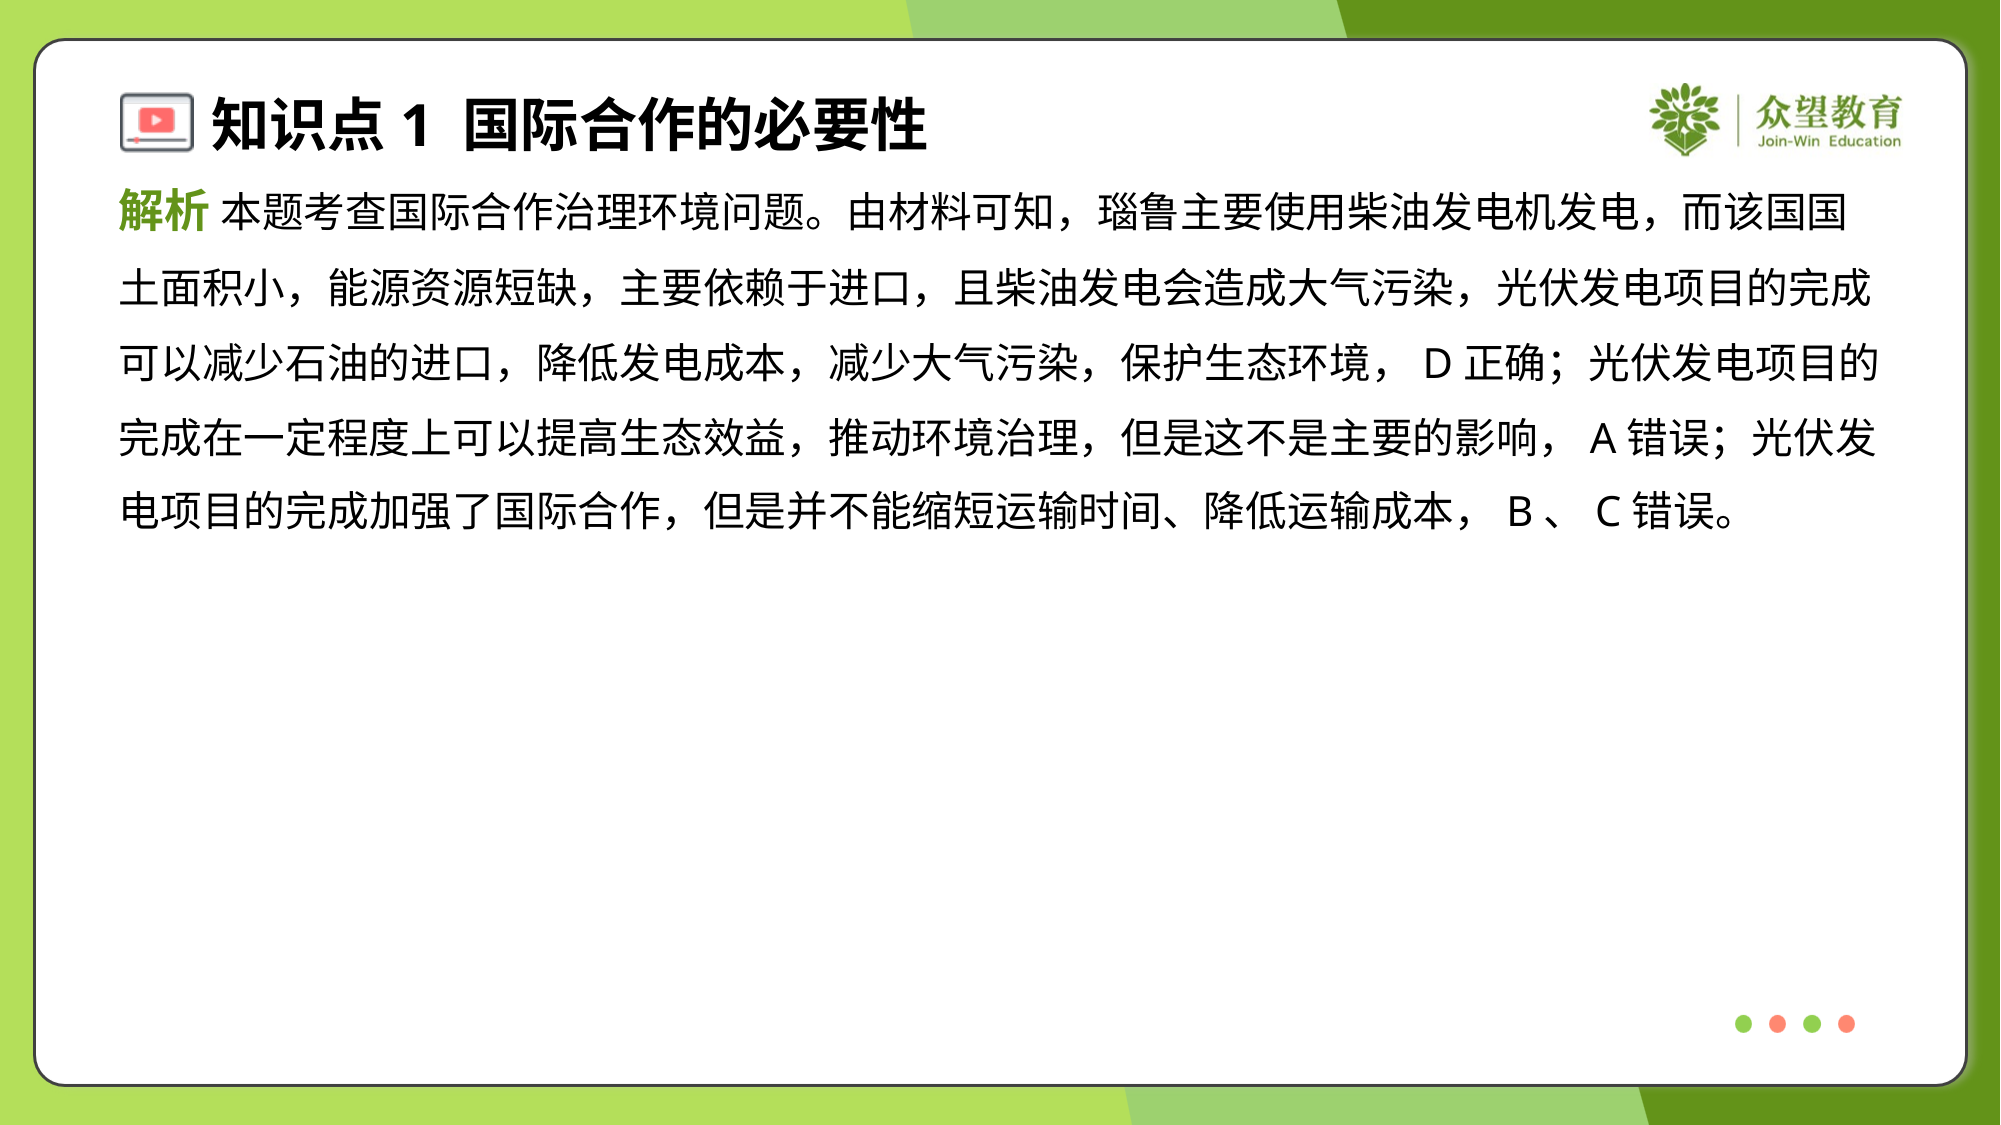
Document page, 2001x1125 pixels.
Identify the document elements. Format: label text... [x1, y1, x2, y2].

text_box 解析 本题考查国际合作治理环境问题。由材料可知，瑙鲁主要使用柴油发电机发电，而该国国 土面积小，能源资源短缺，主要依赖于进口，且柴油发电会造成大气污染，光伏发电项目的完成 可以减少石油的进口，降低发电成本，减少大气污染，保护生态环境，D正确；光伏发电项目的 完成在一定程度上可以提高生态效益，推动环境治理，但是这不是主要的影响，A错误；光伏发 电项目的完成加强了国际合作，但是并不能缩短运输时间、降低运输成本，B、C错误。 [118, 159, 1883, 527]
picture [0, 0, 2000, 1125]
